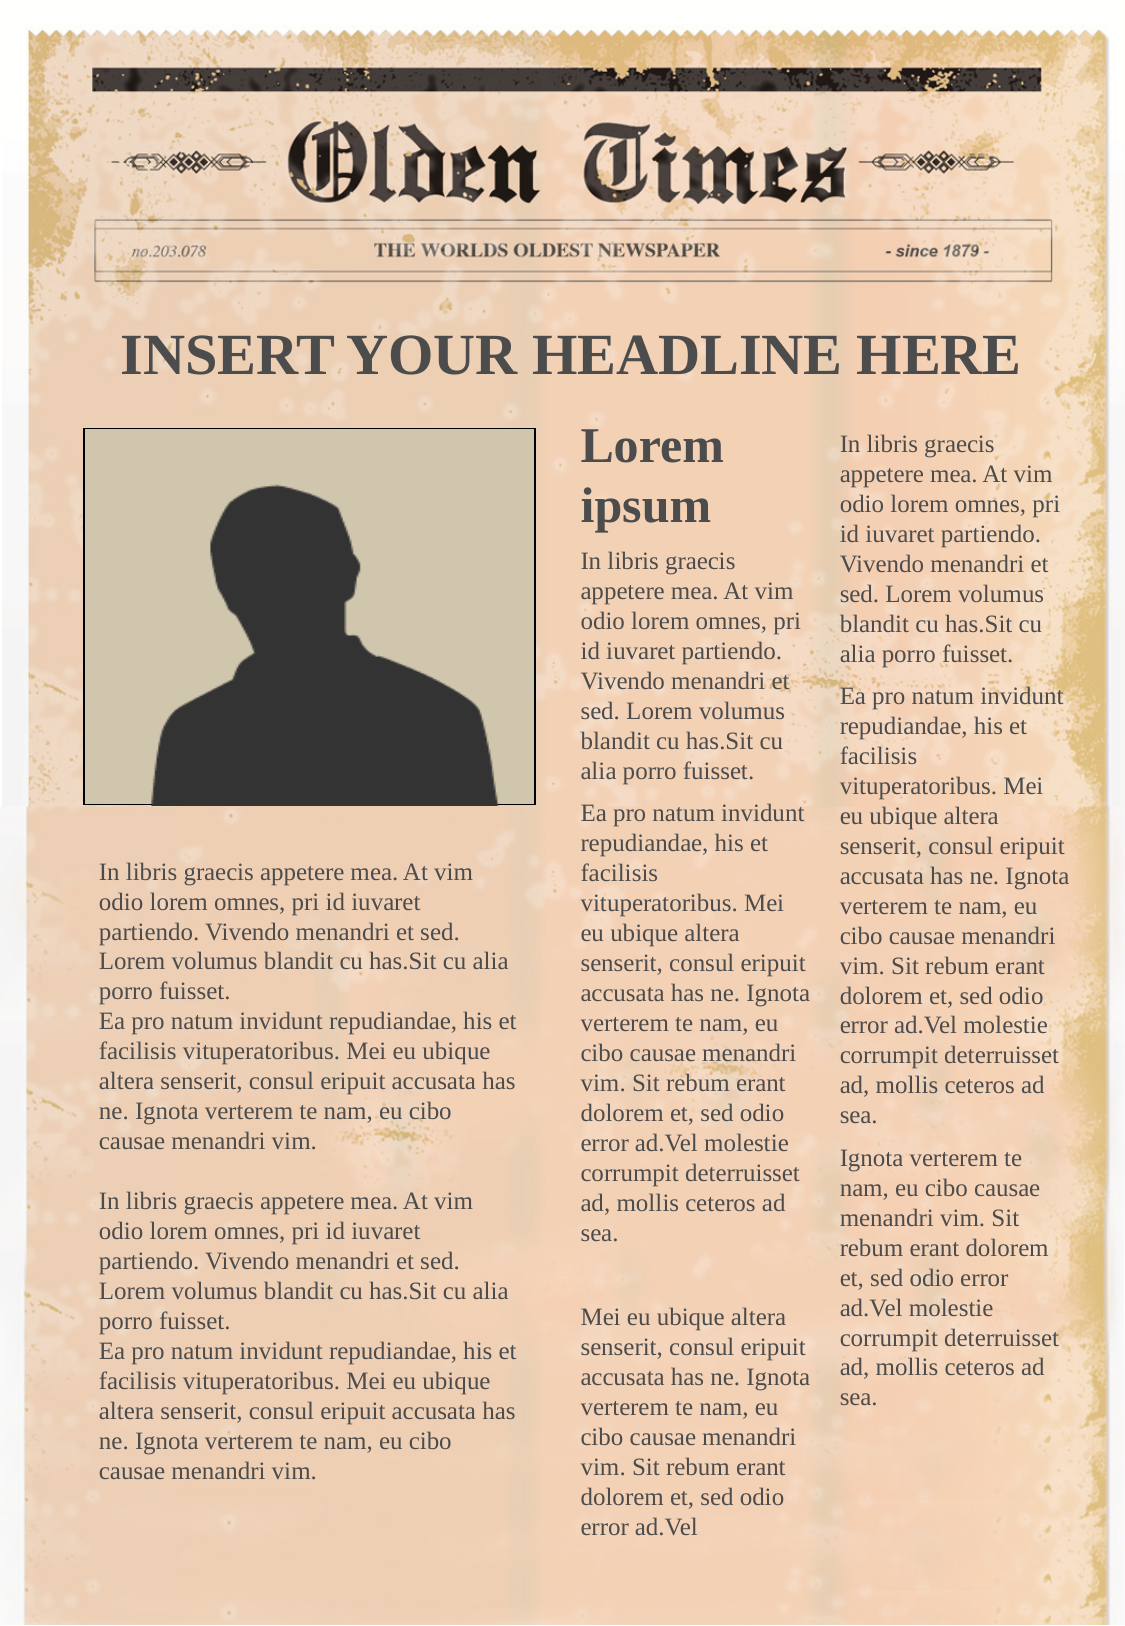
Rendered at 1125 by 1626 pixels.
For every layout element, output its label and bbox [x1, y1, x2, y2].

picture [0, 0, 1125, 1625]
text_box [84, 428, 536, 806]
